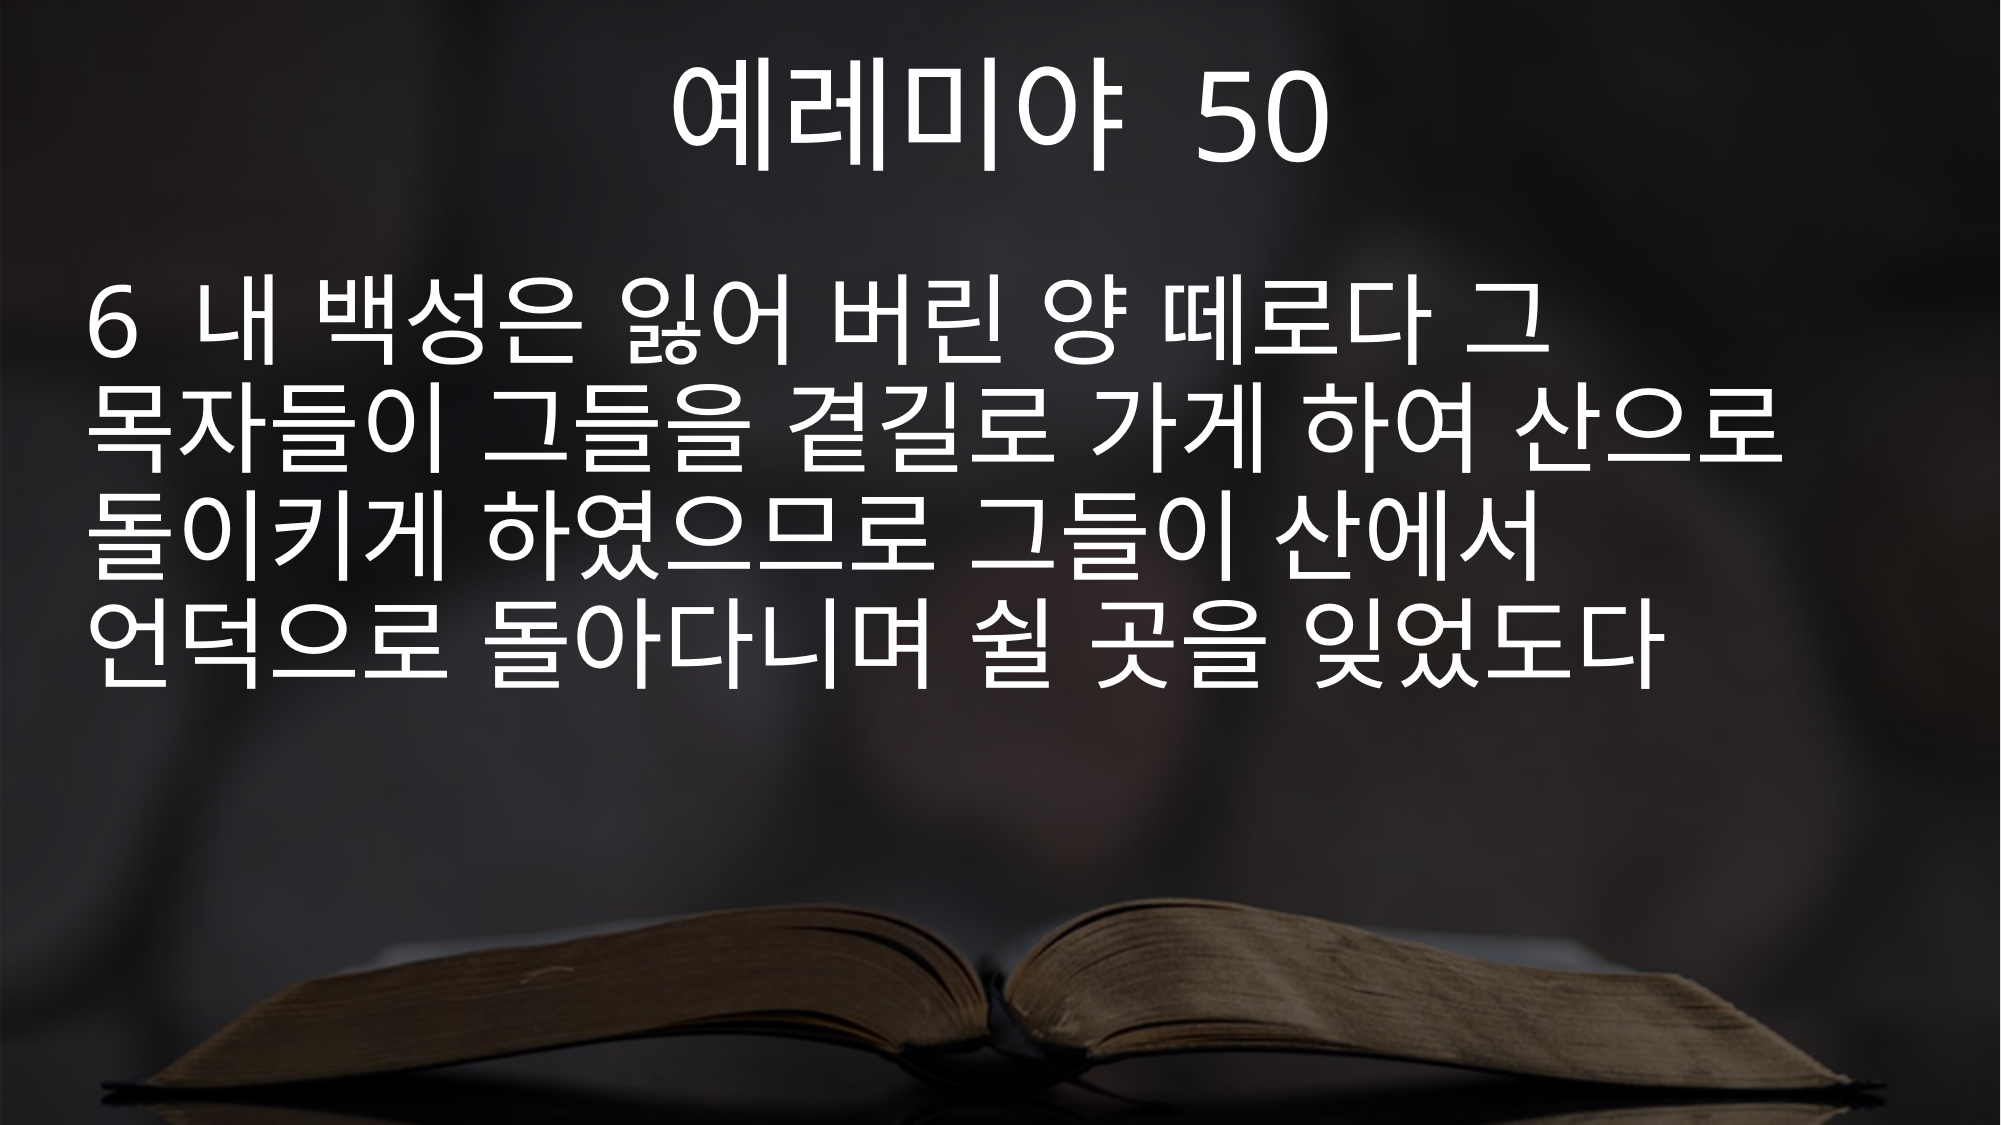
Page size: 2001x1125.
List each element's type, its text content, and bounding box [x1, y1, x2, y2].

picture [0, 0, 2001, 1125]
footer 예레미야 50 [0, 32, 2000, 192]
list 6 내 백성은 잃어 버린 양 떼로다 그 목자들이 그들을 곁길로 가게 하여 산으로 돌이키게 하였으므로 그들이 산에서 언덕으로 돌아다니며 쉴 곳을 잊었도다 [69, 263, 1953, 423]
